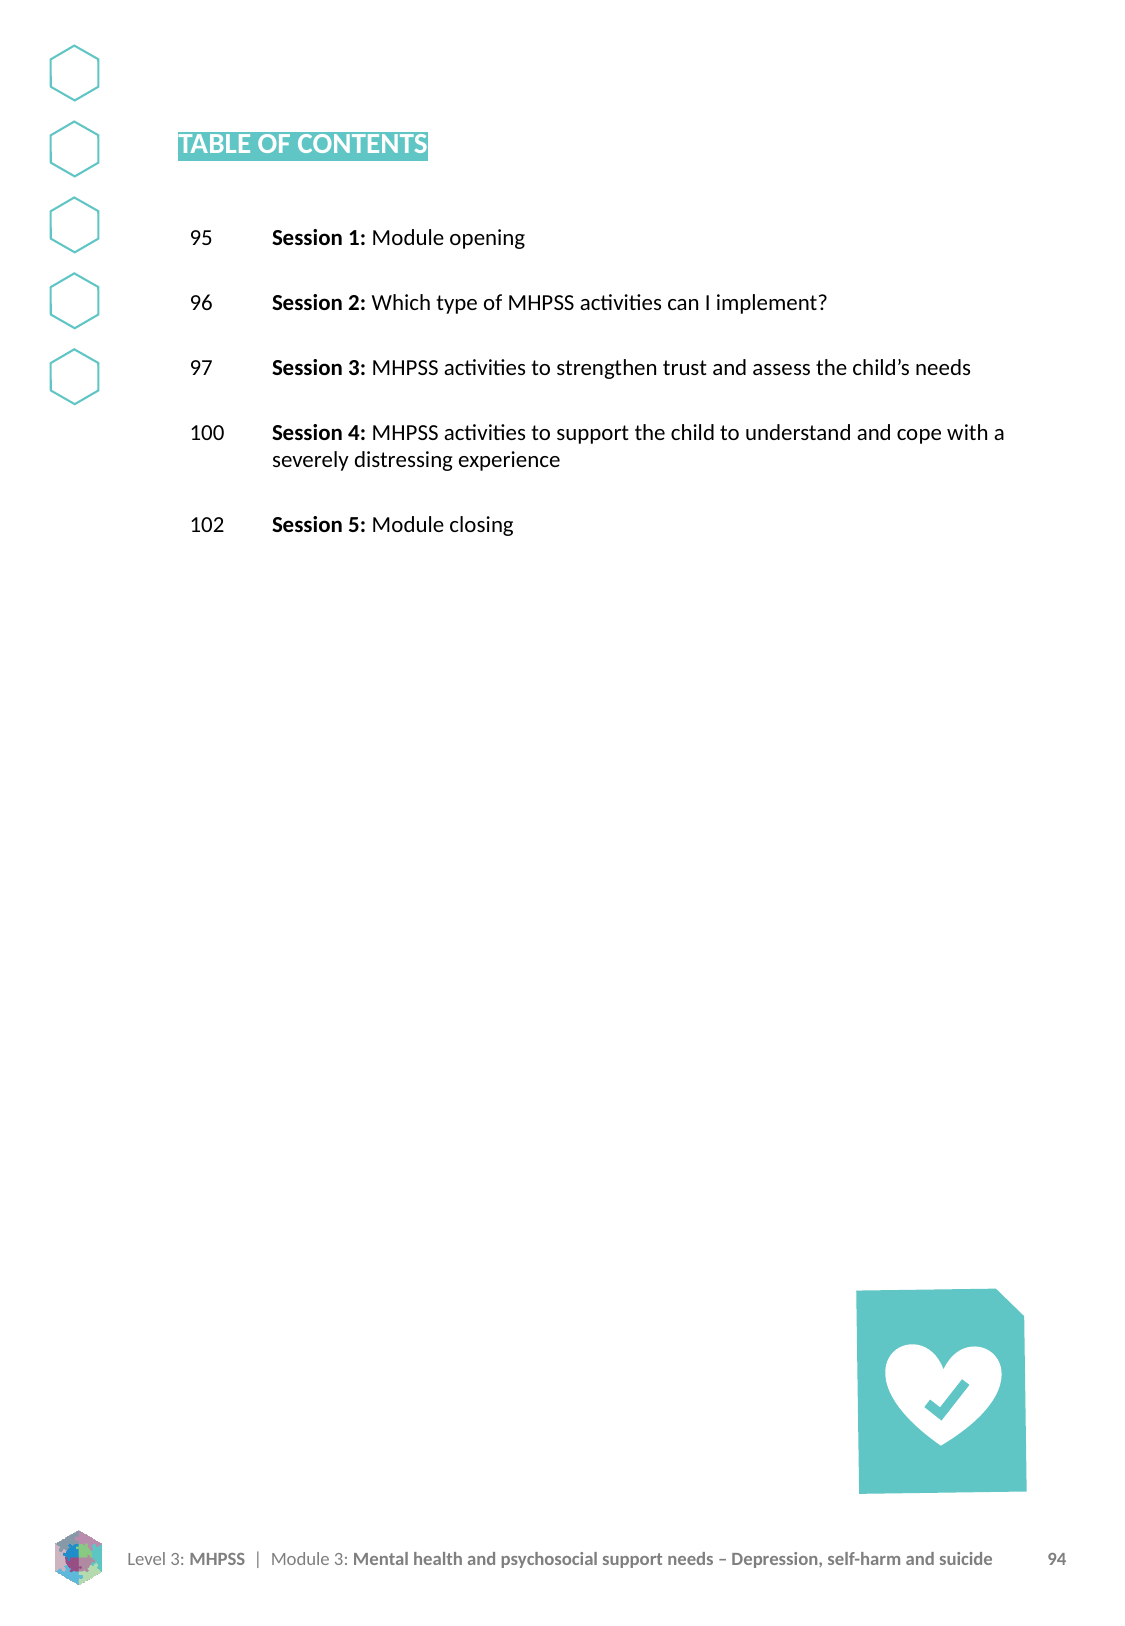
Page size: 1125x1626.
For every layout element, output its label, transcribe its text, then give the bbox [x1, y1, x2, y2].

text_box [50, 349, 99, 405]
text_box [50, 197, 99, 253]
text_box [50, 121, 99, 177]
text_box 95 96 97 100 102 [174, 214, 258, 545]
text_box [50, 45, 99, 101]
text_box [50, 273, 99, 329]
text_box Session 1: Module opening Session 2: Which type of MHPSS activities can I implement? Session 3: MHPSS activities to strengthen trust and assess the child’s needs Session 4: MHPSS activities to support the child to understand and cope with a severely distressing experience Session 5: Module closing [258, 214, 1026, 545]
picture [55, 1530, 102, 1585]
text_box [855, 1287, 1027, 1495]
text_box TABLE OF CONTENTS [163, 116, 788, 167]
